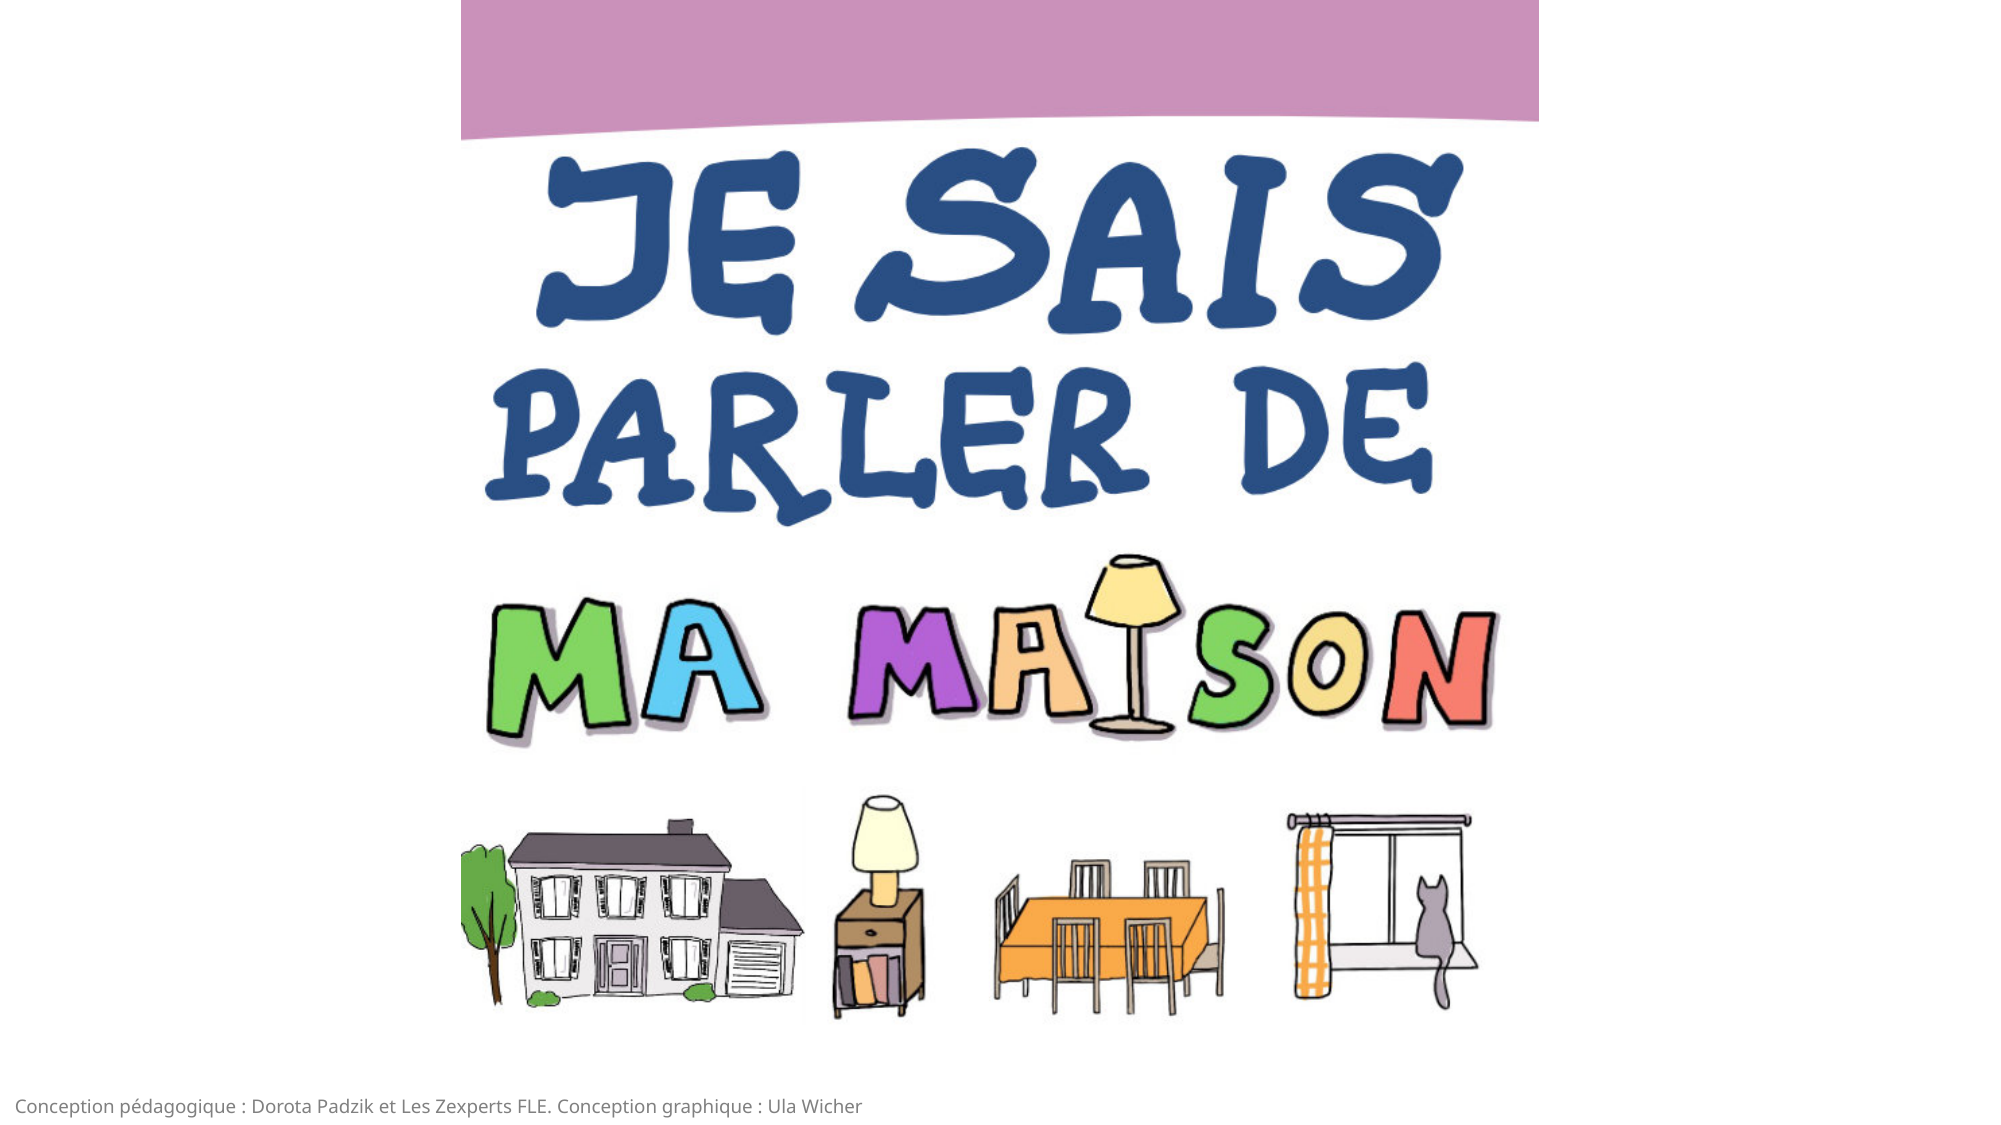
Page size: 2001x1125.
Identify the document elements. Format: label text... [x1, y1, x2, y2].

picture [461, 0, 1539, 1078]
text_box Conception pédagogique : Dorota Padzik et Les Zexperts FLE. Conception graphique : Ula Wicher [0, 1087, 1000, 1125]
